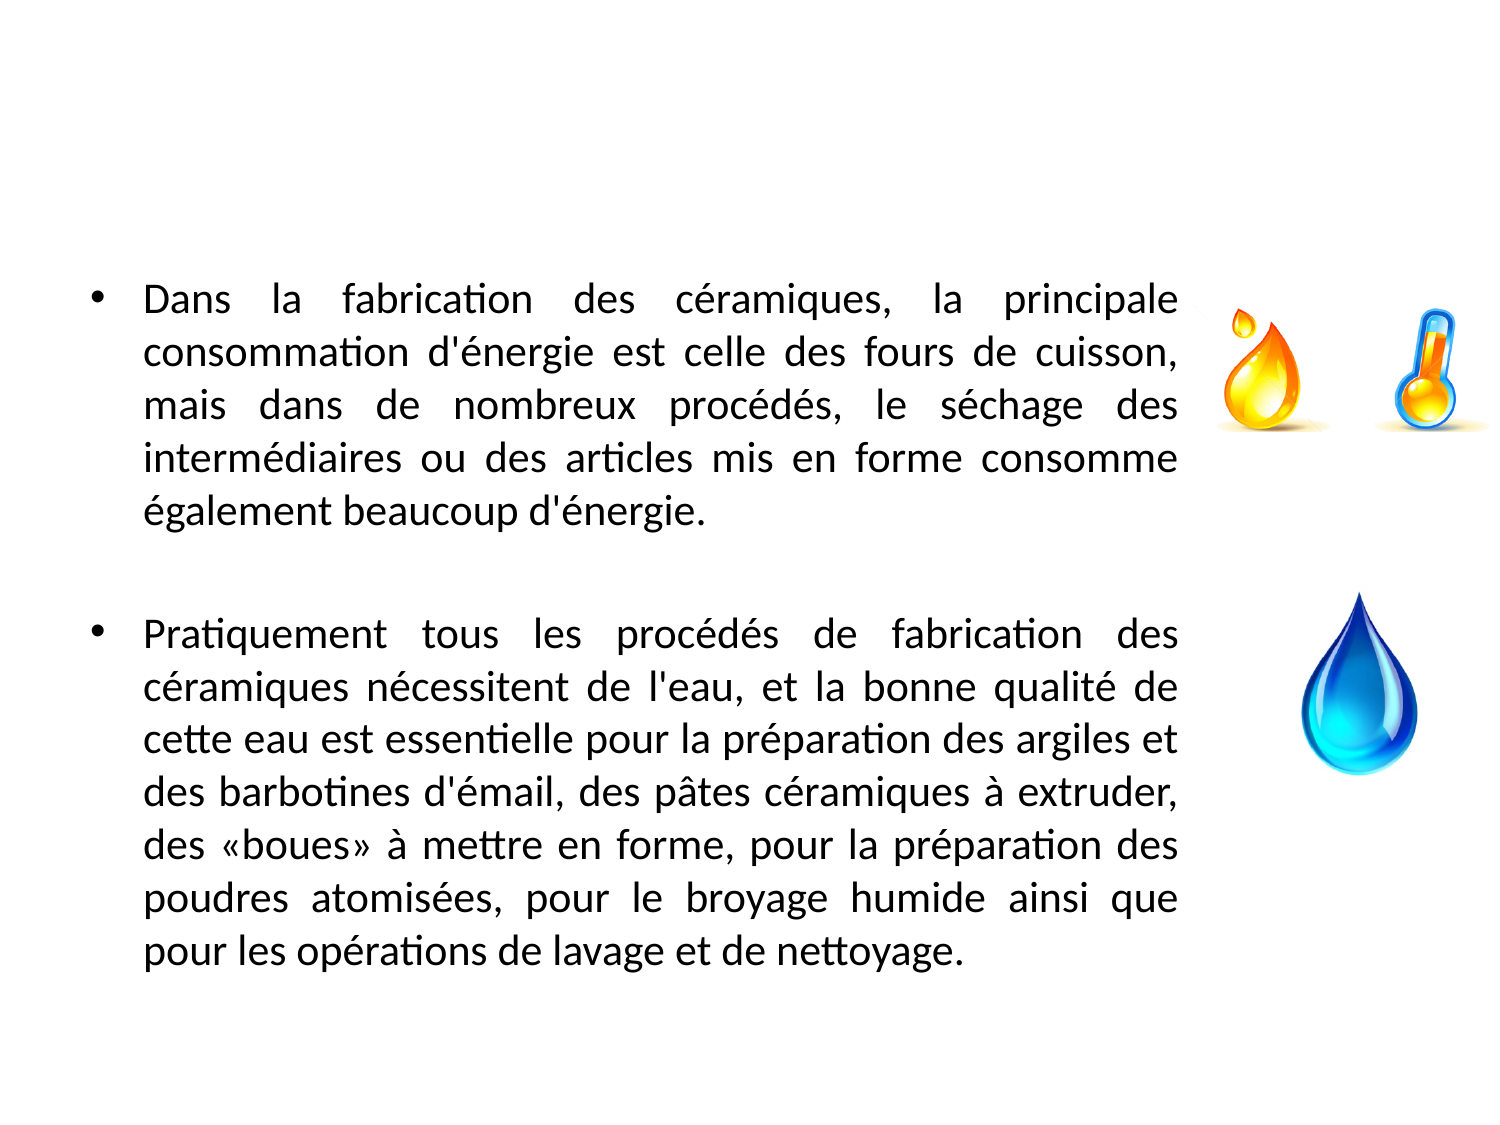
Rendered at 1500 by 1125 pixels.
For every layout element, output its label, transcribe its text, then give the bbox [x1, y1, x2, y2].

picture [1300, 585, 1419, 776]
list Dans la fabrication des céramiques, la principale consommation d'énergie est celle des fours de cuisson, mais dans de nombreux procédés, le séchage des intermédiaires ou des articles mis en forme consomme également beaucoup d'énergie. Pratiquement tous les procédés de fabrication des céramiques nécessitent de l'eau, et la bonne qualité de cette eau est essentielle pour la préparation des argiles et des barbotines d'émail, des pâtes céramiques à extruder, des «boues» à mettre en forme, pour la préparation des poudres atomisées, pour le broyage humide ainsi que pour les opérations de lavage et de nettoyage. [75, 262, 1196, 1005]
picture [1187, 304, 1500, 432]
